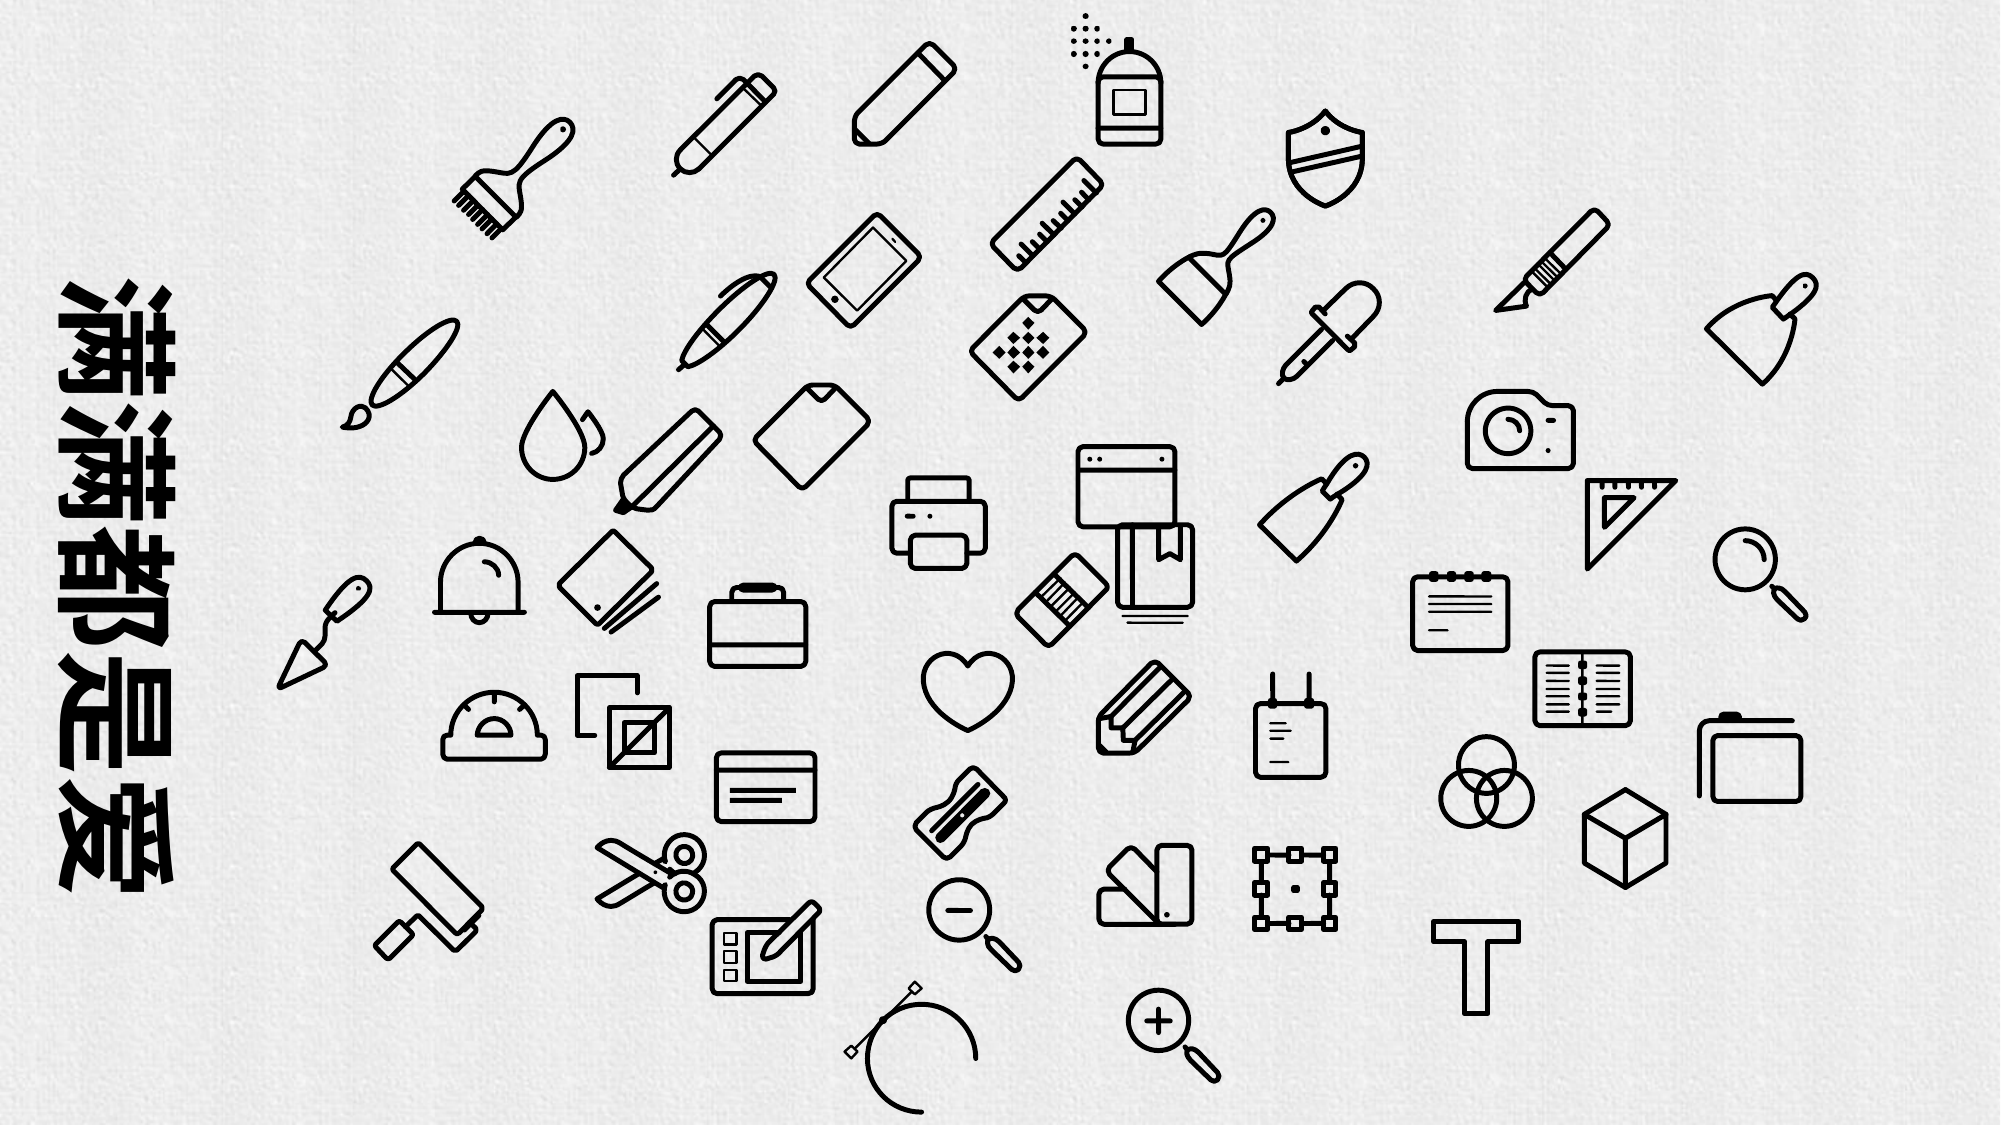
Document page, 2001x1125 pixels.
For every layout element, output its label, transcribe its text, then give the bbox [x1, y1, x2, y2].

text_box [923, 653, 1013, 731]
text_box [597, 831, 708, 915]
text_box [709, 587, 806, 667]
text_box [891, 477, 986, 569]
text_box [1534, 651, 1631, 726]
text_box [434, 538, 525, 623]
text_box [1016, 554, 1108, 647]
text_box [521, 391, 604, 480]
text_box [754, 384, 870, 489]
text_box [1288, 110, 1363, 207]
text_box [1714, 528, 1807, 621]
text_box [970, 295, 1086, 400]
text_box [1584, 789, 1667, 888]
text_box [1254, 848, 1336, 930]
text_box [914, 767, 1007, 859]
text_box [1128, 990, 1220, 1082]
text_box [1098, 661, 1190, 754]
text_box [454, 116, 577, 238]
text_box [1467, 391, 1574, 469]
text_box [1706, 270, 1821, 385]
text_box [928, 879, 1021, 972]
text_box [854, 43, 956, 145]
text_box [1278, 280, 1382, 384]
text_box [375, 843, 483, 959]
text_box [1699, 711, 1801, 802]
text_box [1117, 524, 1193, 623]
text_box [615, 409, 722, 513]
text_box 满满都是爱 [20, 260, 202, 908]
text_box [991, 158, 1103, 270]
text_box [1255, 673, 1326, 778]
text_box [807, 213, 920, 327]
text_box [1070, 12, 1161, 145]
picture [0, 0, 2001, 1125]
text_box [342, 315, 463, 430]
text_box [844, 981, 976, 1113]
text_box [1433, 921, 1519, 1014]
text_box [1158, 206, 1277, 325]
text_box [1259, 450, 1371, 562]
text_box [1587, 480, 1676, 570]
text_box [1098, 845, 1192, 925]
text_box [442, 692, 546, 760]
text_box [558, 530, 659, 633]
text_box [678, 268, 780, 370]
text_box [1077, 446, 1175, 527]
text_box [716, 752, 815, 822]
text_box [577, 675, 670, 768]
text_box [278, 573, 374, 689]
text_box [1440, 736, 1533, 827]
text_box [1495, 209, 1609, 311]
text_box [1412, 571, 1508, 651]
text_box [673, 74, 776, 176]
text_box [712, 901, 821, 994]
